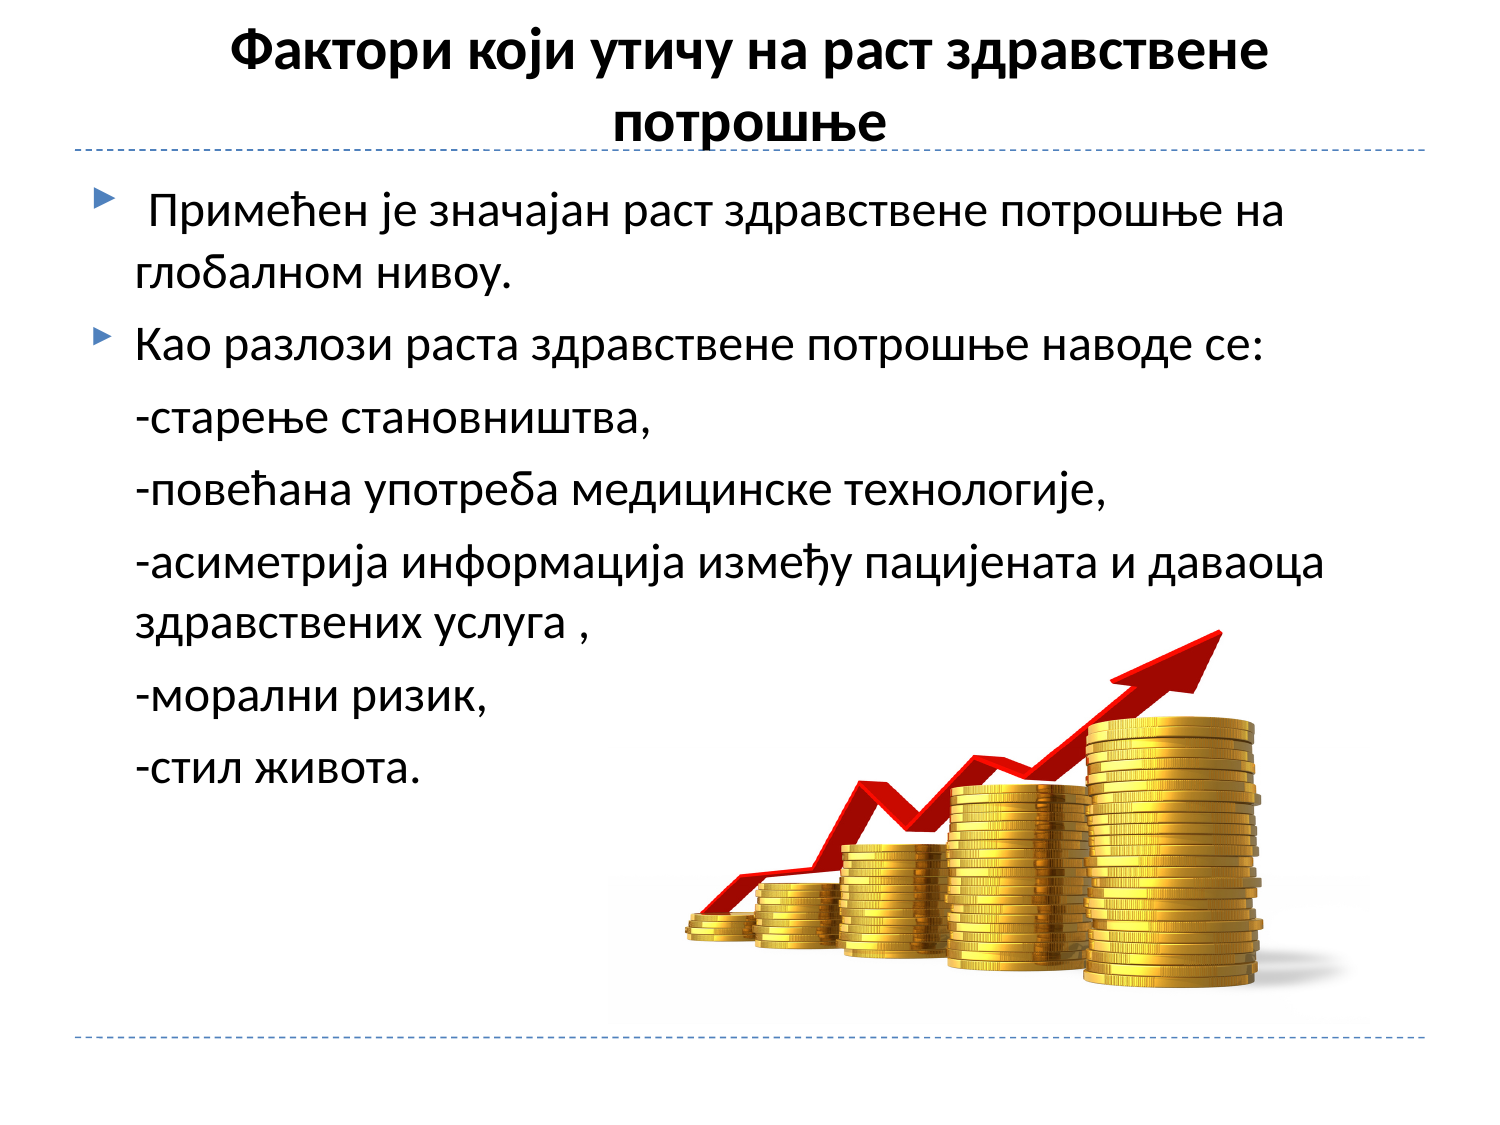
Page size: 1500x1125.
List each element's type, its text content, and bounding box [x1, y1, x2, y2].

title Фактори који утичу на раст здравствене потрошње [74, 0, 1426, 160]
list Примећен je значајан раст здравствене потрошње на глобалном нивоу. Као разлози раста здравствене потрошње наводе се: -старење становништва, -повећана употреба медицинске технологије, -асиметрија информација између пацијената и даваоца здравствених услуга , -морални ризик, -стил живота. [74, 160, 1426, 1036]
picture [608, 609, 1370, 1024]
